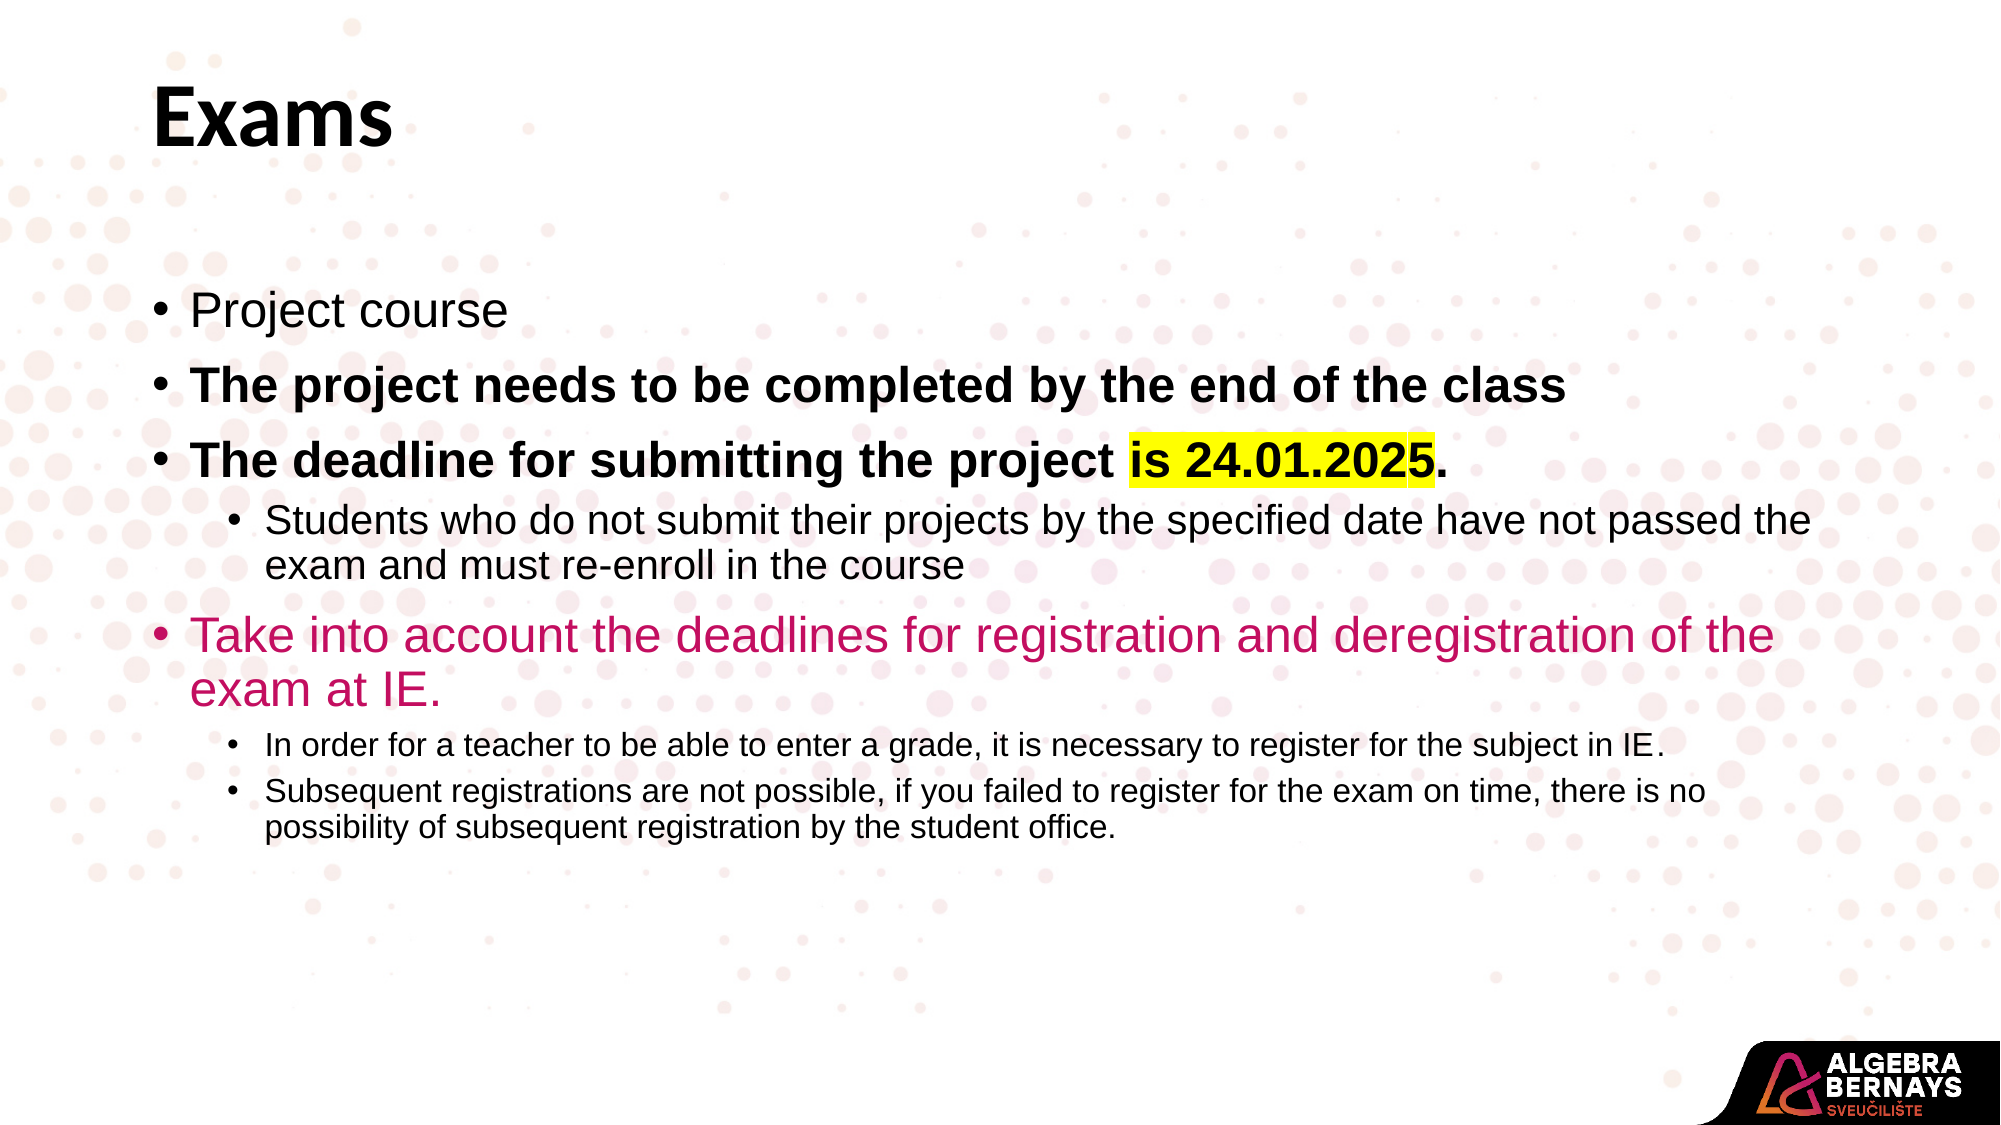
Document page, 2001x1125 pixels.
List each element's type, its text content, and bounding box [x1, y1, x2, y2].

text_box Project course The project needs to be completed by the end of the class The deadline for submitting the project is 24.01.2025. Students who do not submit their projects by the specified date have not passed the exam and must re-enroll in the course Take into account the deadlines for registration and deregistration of the exam at IE. In order for a teacher to be able to enter a grade, it is necessary to register for the subject in IE. Subsequent registrations are not possible, if you failed to register for the exam on time, there is no possibility of subsequent registration by the student office. [137, 277, 1863, 992]
picture [0, 0, 2000, 1125]
text_box Exams [137, 59, 1863, 277]
